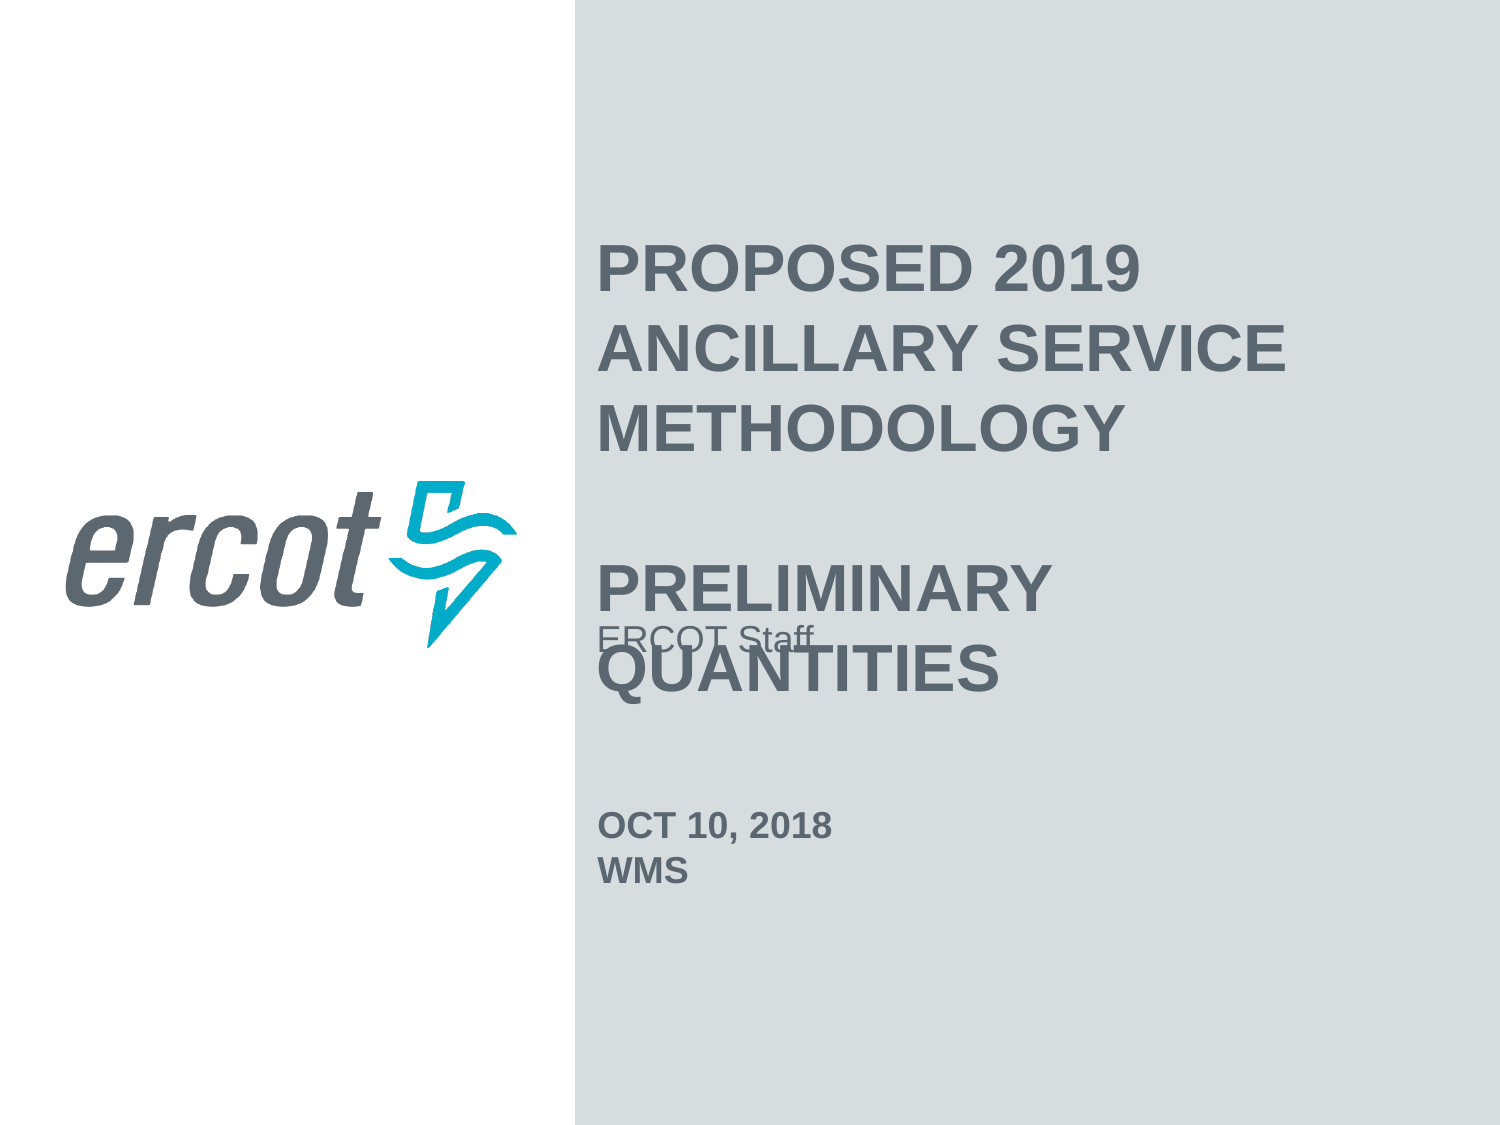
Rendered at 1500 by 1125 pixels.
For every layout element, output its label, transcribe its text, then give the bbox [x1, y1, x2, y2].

text_box [582, 499, 1333, 694]
picture [56, 471, 525, 654]
list ERCOT Staff [581, 562, 1315, 714]
list Proposed 2019 Ancillary Service Methodology Preliminary Quantities [581, 217, 1488, 596]
list Oct 10, 2018 WMS [582, 793, 1315, 900]
